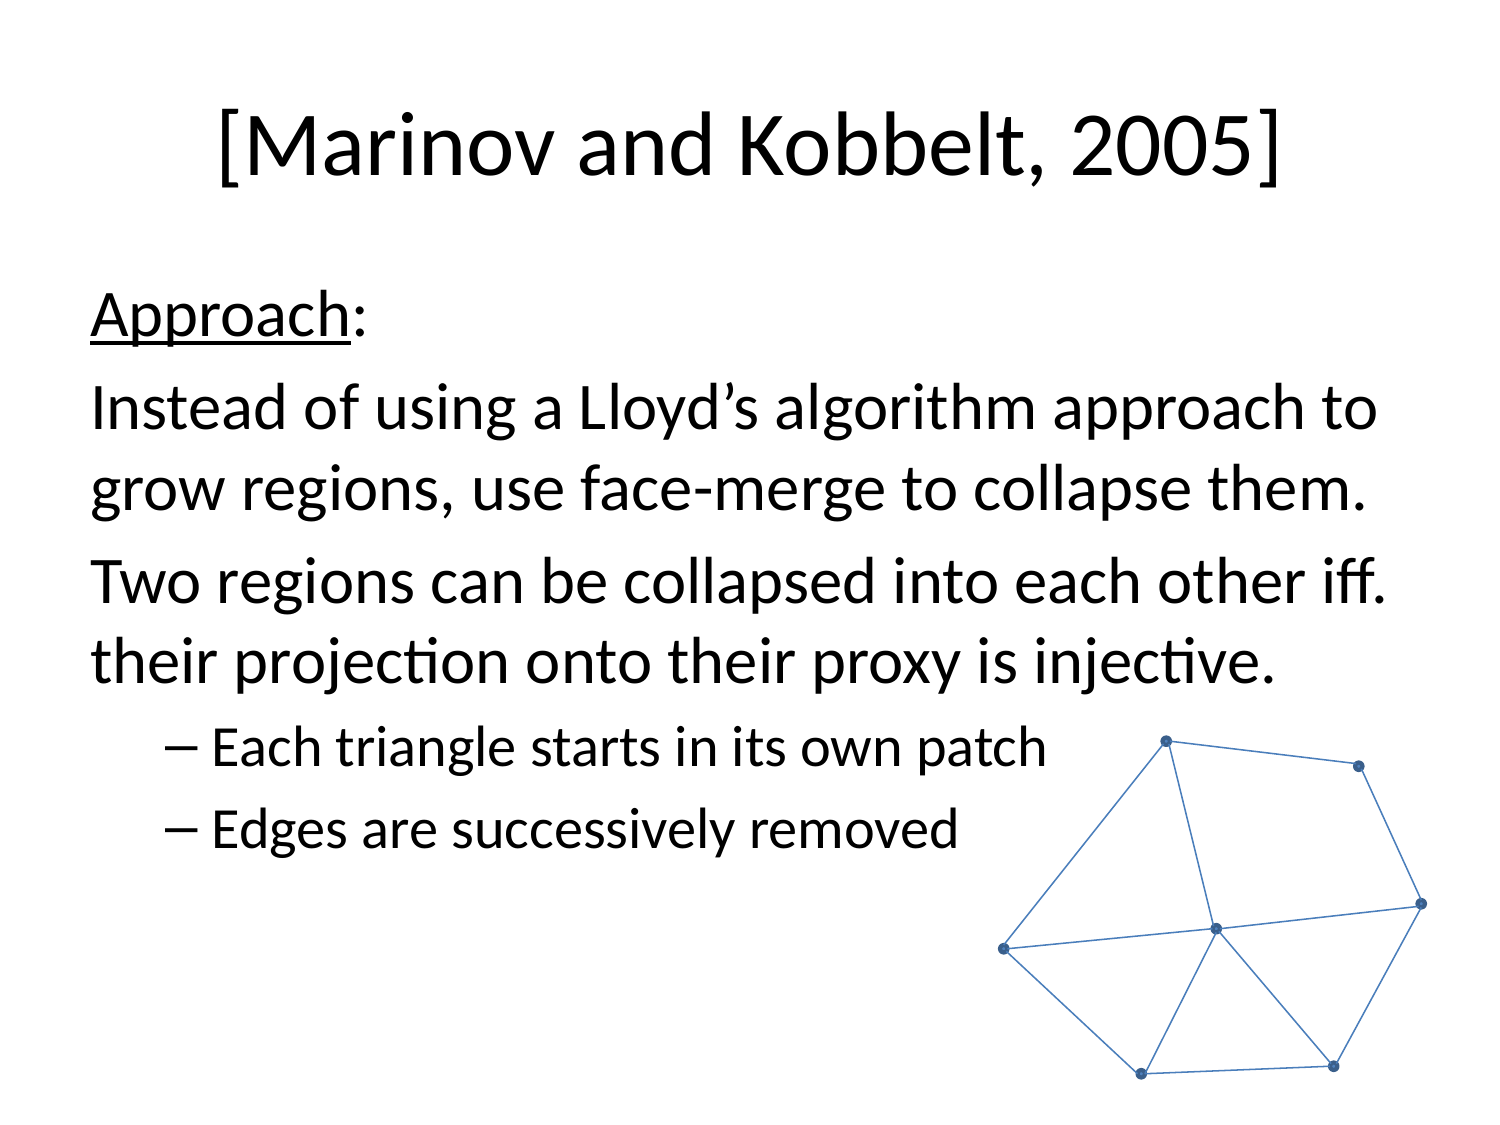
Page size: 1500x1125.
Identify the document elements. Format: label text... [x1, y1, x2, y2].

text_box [1361, 768, 1422, 901]
text_box [1160, 735, 1172, 742]
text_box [1169, 740, 1357, 764]
text_box [1360, 760, 1365, 768]
list Approach: Instead of using a Lloyd’s algorithm approach to grow regions, use face-merge to collapse them. Two regions can be collapsed into each other iff. their projection onto their proxy is injective. Each triangle starts in its own patch Edges are successively removed [75, 262, 1425, 1005]
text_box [1169, 771, 1214, 927]
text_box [1007, 928, 1213, 949]
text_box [1218, 931, 1332, 1064]
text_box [1006, 956, 1138, 1074]
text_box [1336, 907, 1422, 1064]
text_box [1221, 1065, 1331, 1074]
title [Marinov and Kobbelt, 2005] [75, 45, 1425, 233]
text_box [1003, 743, 1164, 931]
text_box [1144, 932, 1217, 1074]
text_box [1219, 906, 1335, 929]
